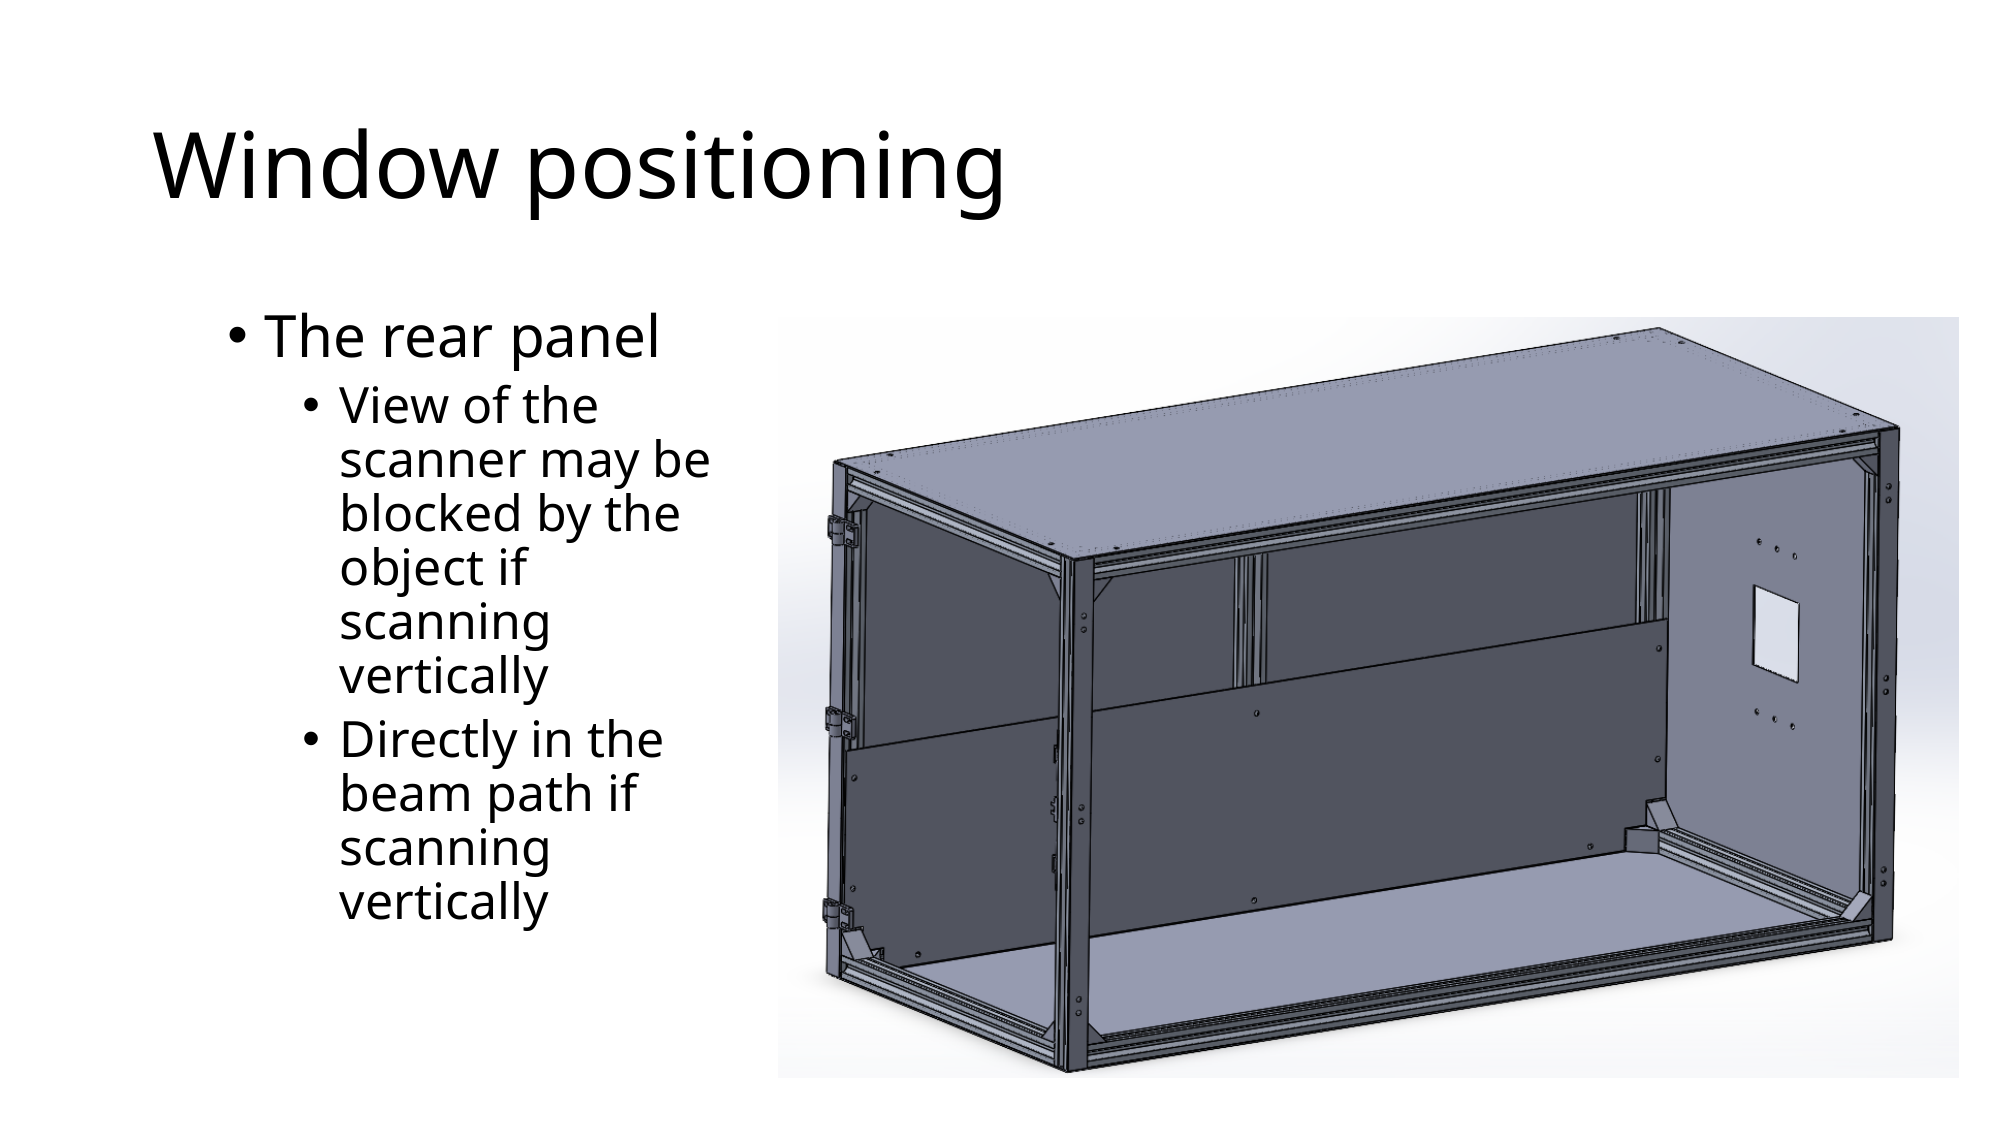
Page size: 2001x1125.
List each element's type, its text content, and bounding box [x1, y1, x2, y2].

title Window positioning [137, 59, 1863, 278]
picture [778, 316, 1960, 1078]
list The rear panel View of the scanner may be blocked by the object if scanning vertically Directly in the beam path if scanning vertically [137, 299, 733, 1014]
